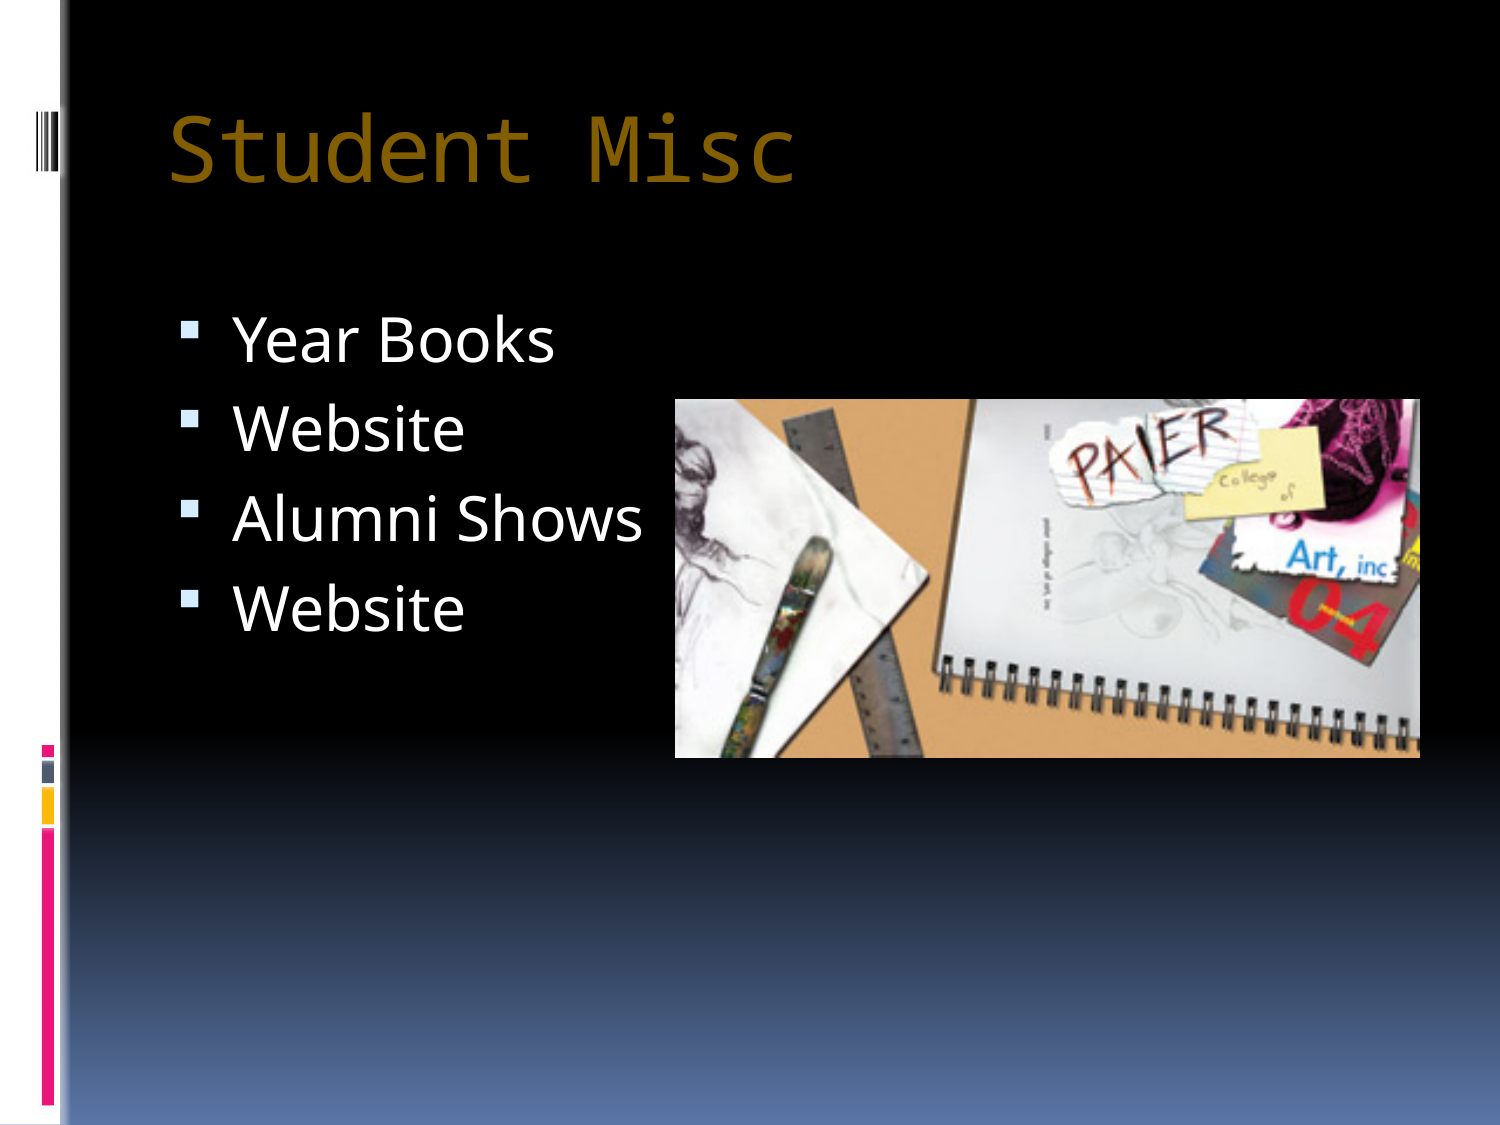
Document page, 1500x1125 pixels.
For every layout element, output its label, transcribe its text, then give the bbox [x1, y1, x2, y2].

title Student Misc [150, 83, 1425, 234]
picture [674, 399, 1420, 759]
list Year Books Website Alumni Shows Website [150, 292, 1425, 1043]
